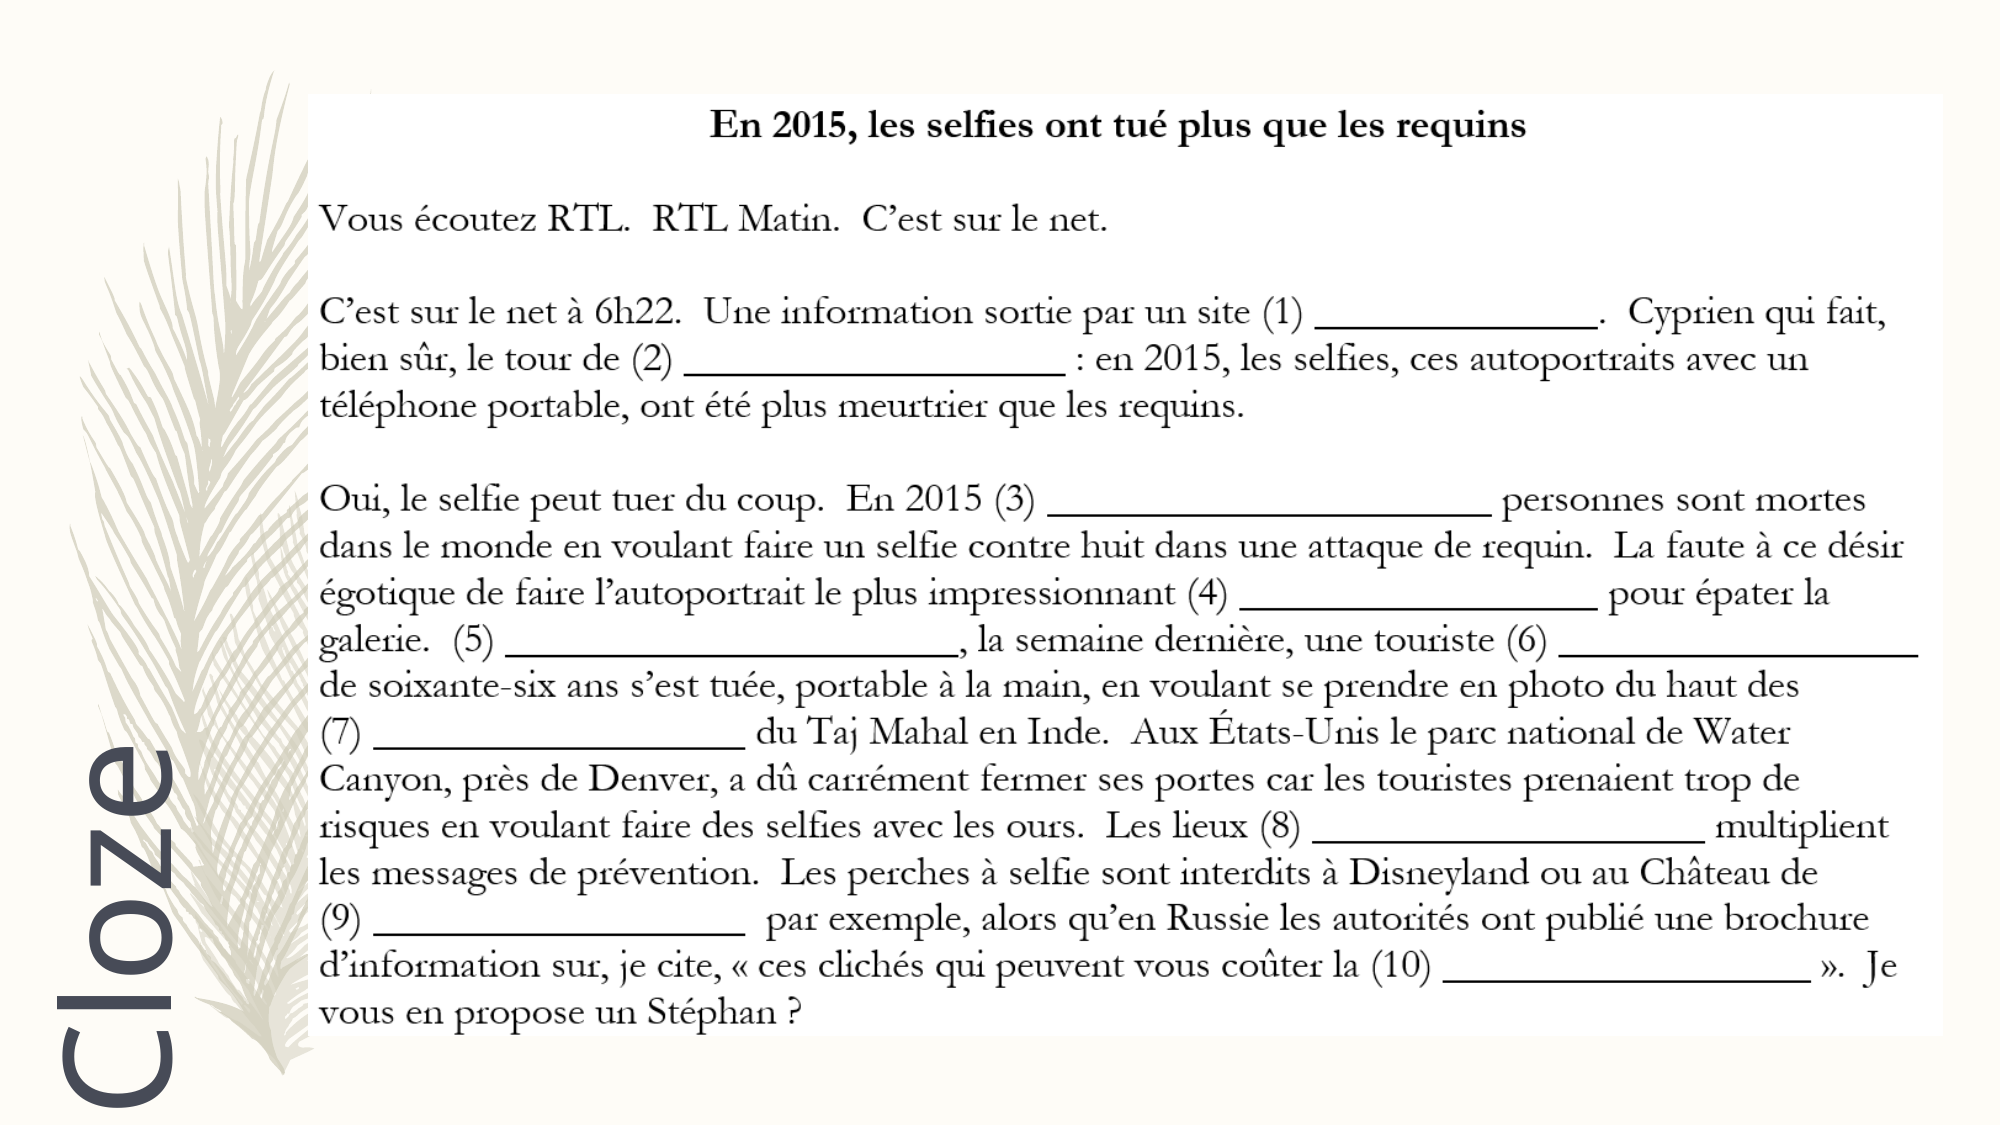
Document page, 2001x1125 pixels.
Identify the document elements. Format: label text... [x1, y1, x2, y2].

picture [308, 94, 1943, 1036]
text_box Cloze [14, 4, 263, 1125]
